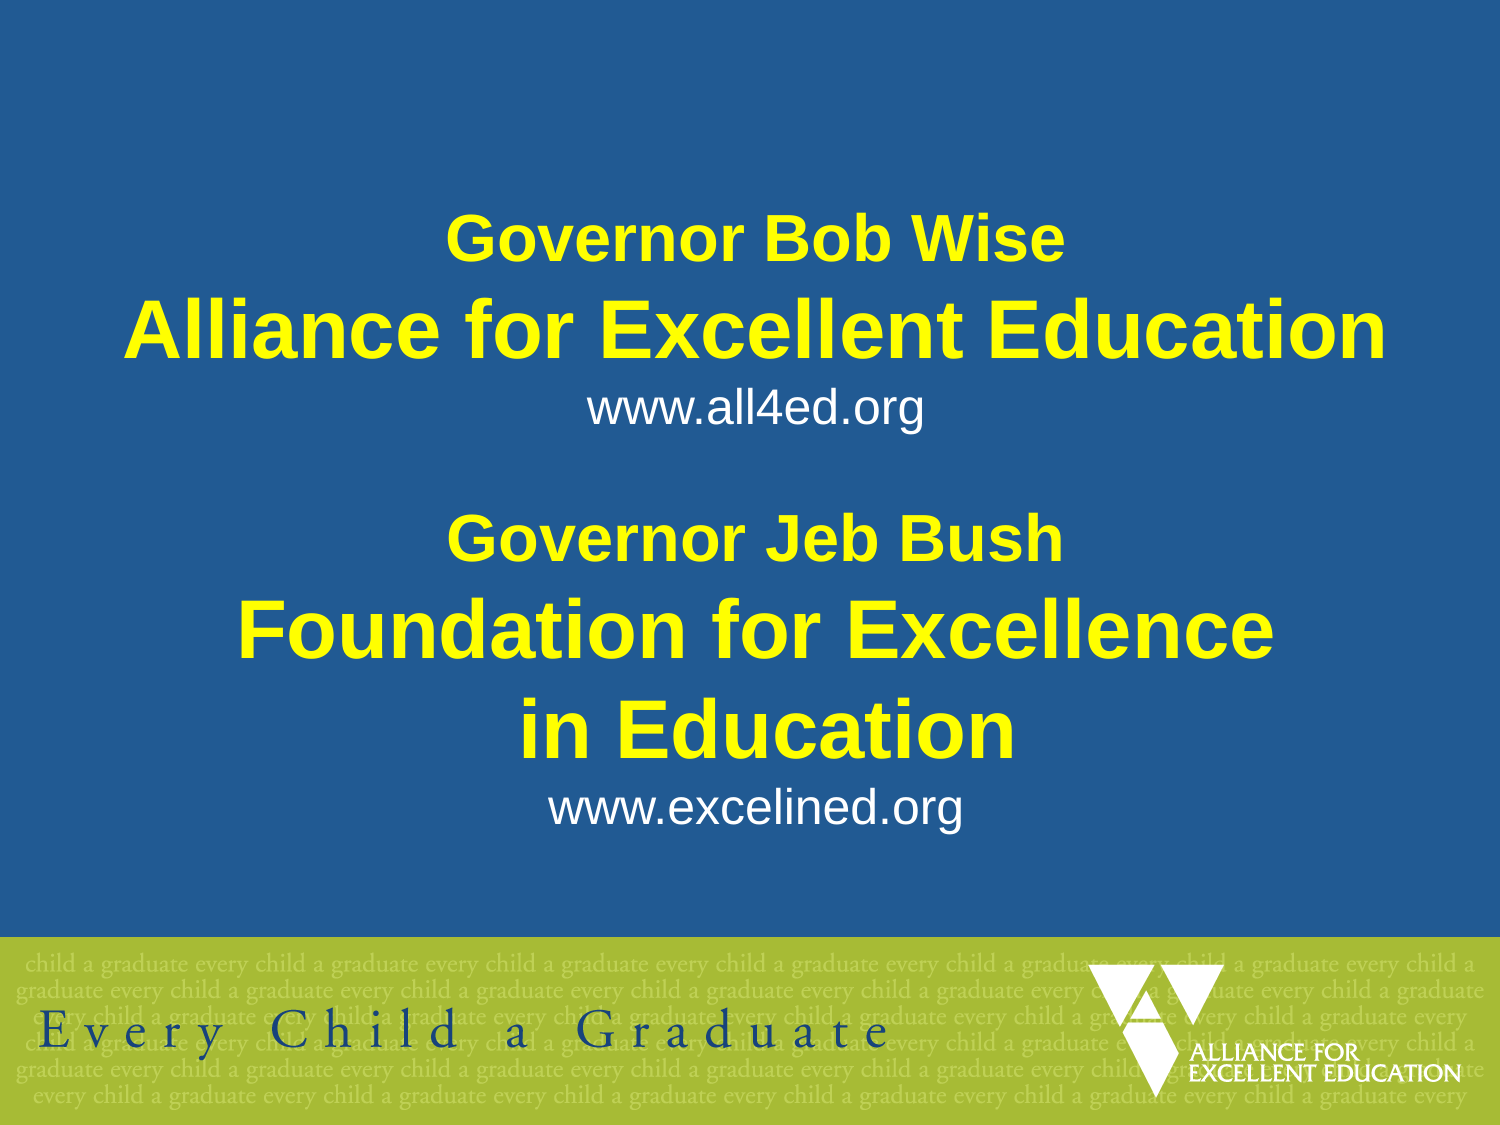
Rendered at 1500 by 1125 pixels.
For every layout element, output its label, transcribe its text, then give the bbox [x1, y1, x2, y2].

picture [0, 937, 1500, 1125]
text_box Governor Bob Wise Alliance for Excellent Education www.all4ed.org Governor Jeb Bush Foundation for Excellence in Education www.excelined.org [87, 187, 1425, 935]
